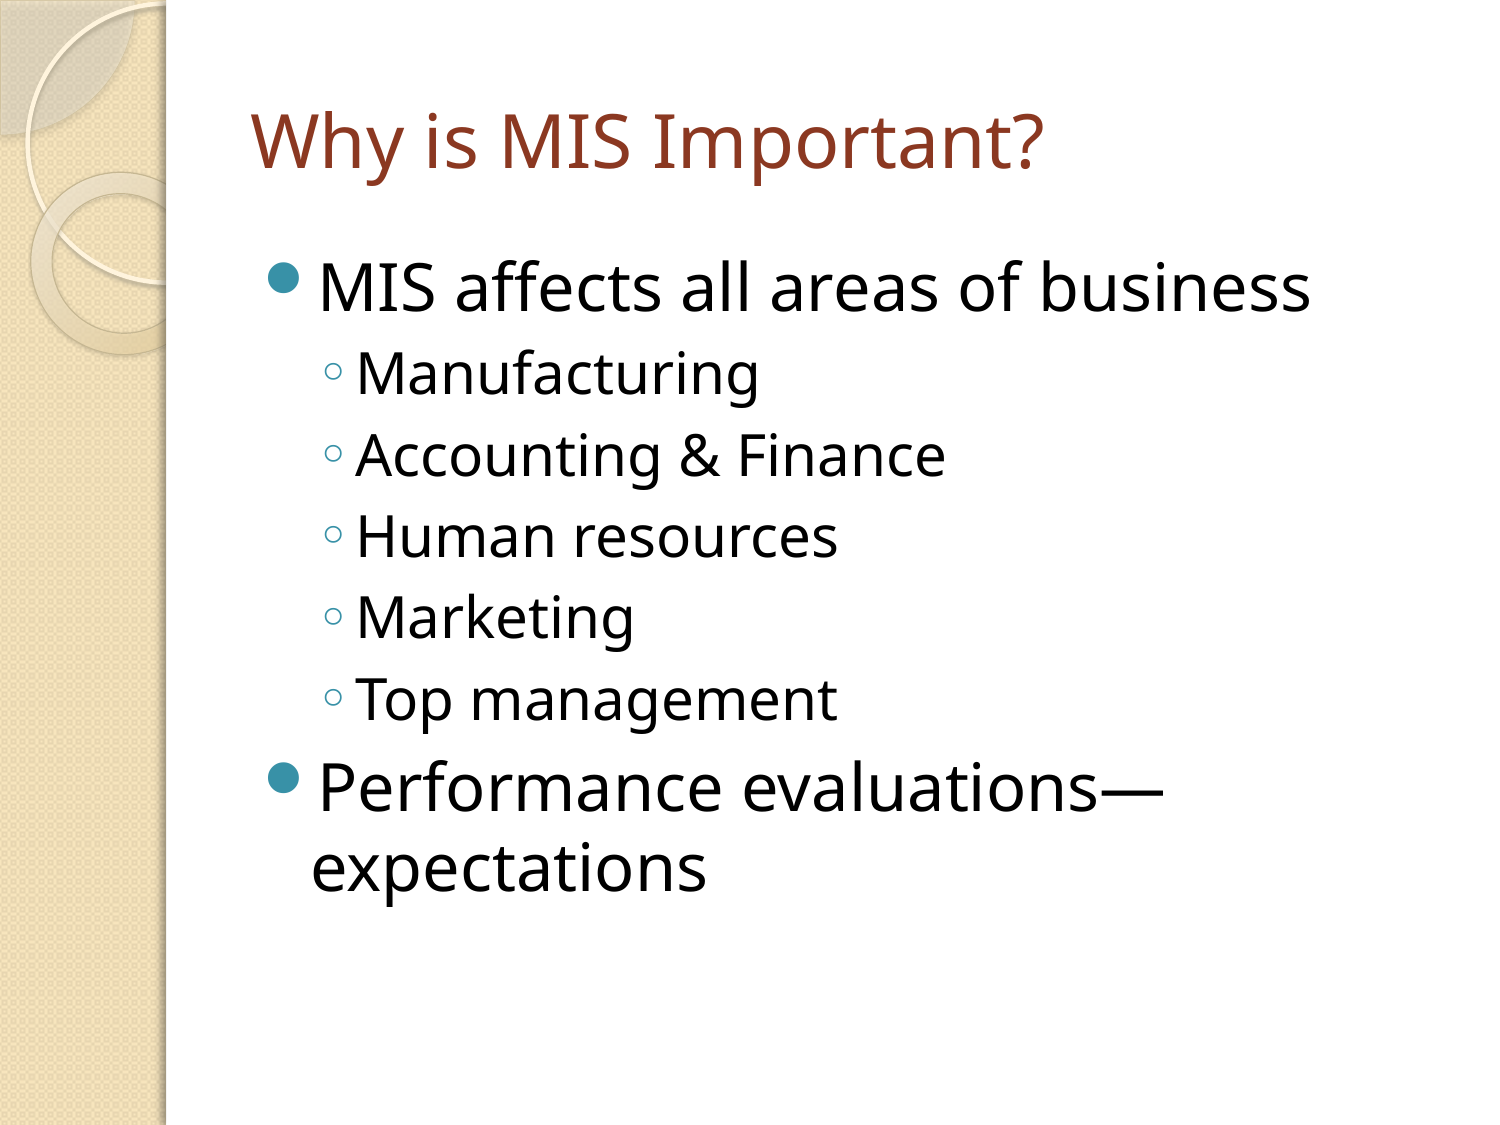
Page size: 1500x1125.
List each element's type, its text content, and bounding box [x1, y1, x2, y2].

list MIS affects all areas of business Manufacturing Accounting & Finance Human resources Marketing Top management Performance evaluations—expectations [235, 237, 1466, 1025]
title Why is MIS Important? [235, 45, 1466, 233]
